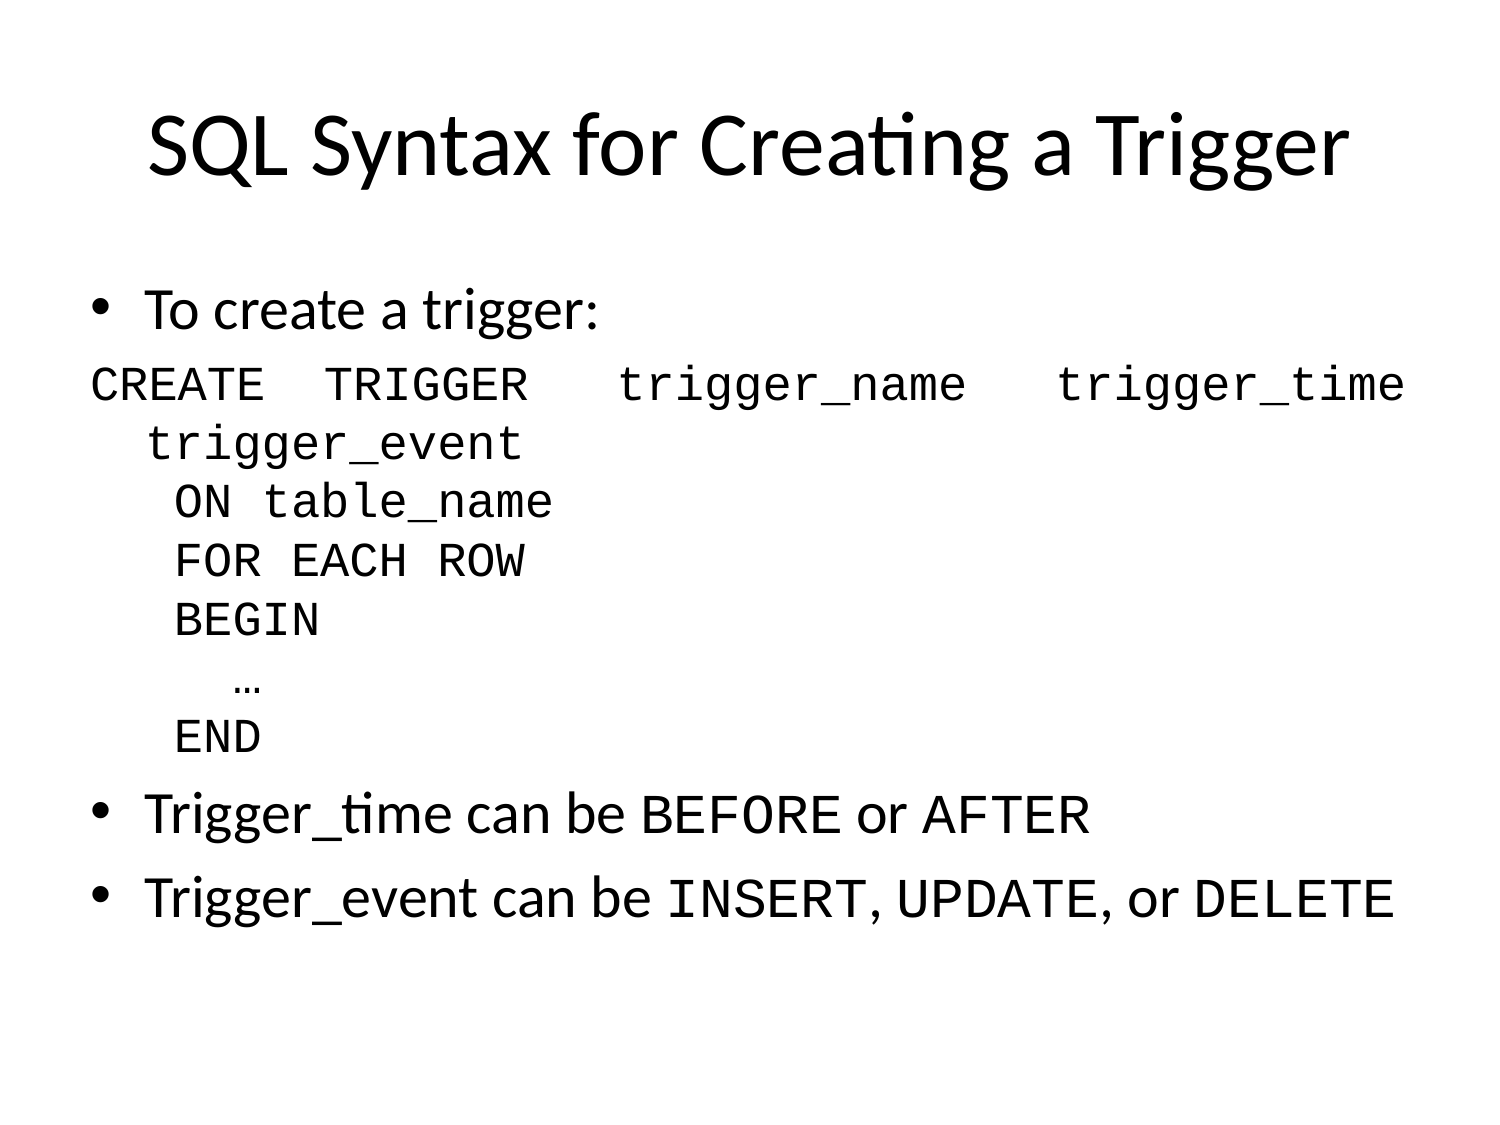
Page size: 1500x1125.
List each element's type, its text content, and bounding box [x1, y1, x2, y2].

title SQL Syntax for Creating a Trigger [75, 45, 1425, 233]
list To create a trigger: CREATE TRIGGER trigger_name trigger_time trigger_event ON table_name FOR EACH ROW BEGIN … END Trigger_time can be BEFORE or AFTER Trigger_event can be INSERT, UPDATE, or DELETE [75, 262, 1425, 1005]
